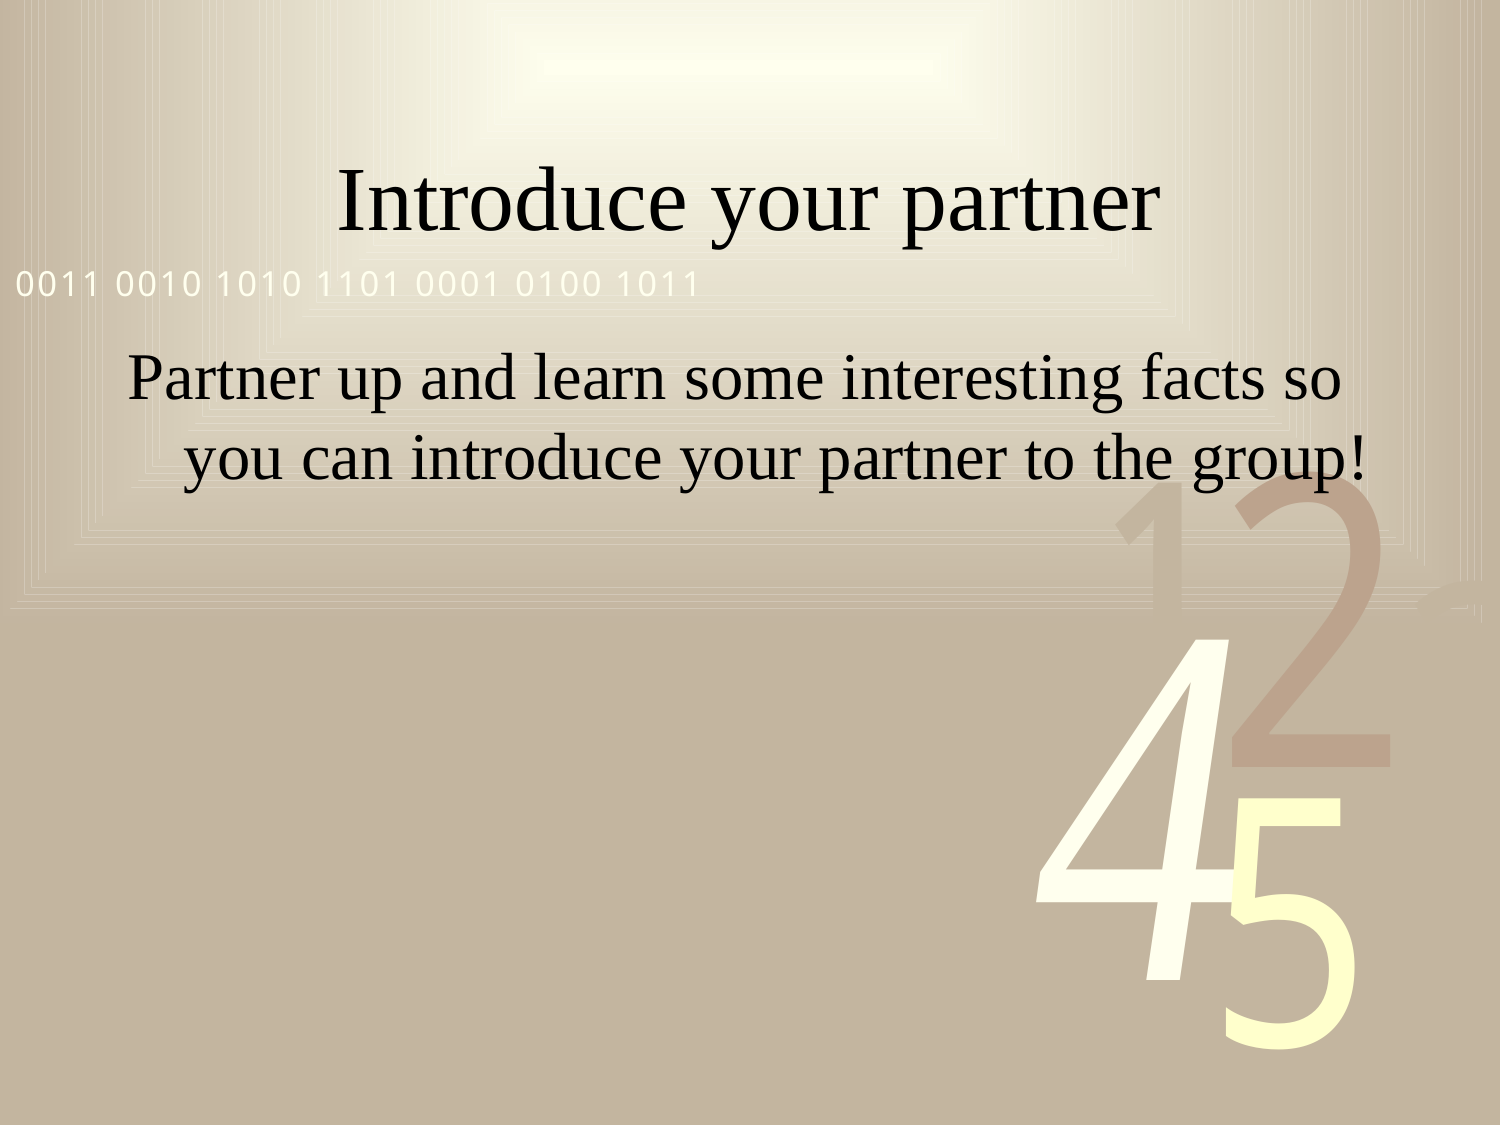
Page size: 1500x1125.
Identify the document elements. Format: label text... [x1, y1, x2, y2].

title Introduce your partner [112, 99, 1388, 288]
list Partner up and learn some interesting facts so you can introduce your partner to the group! [112, 324, 1388, 1001]
